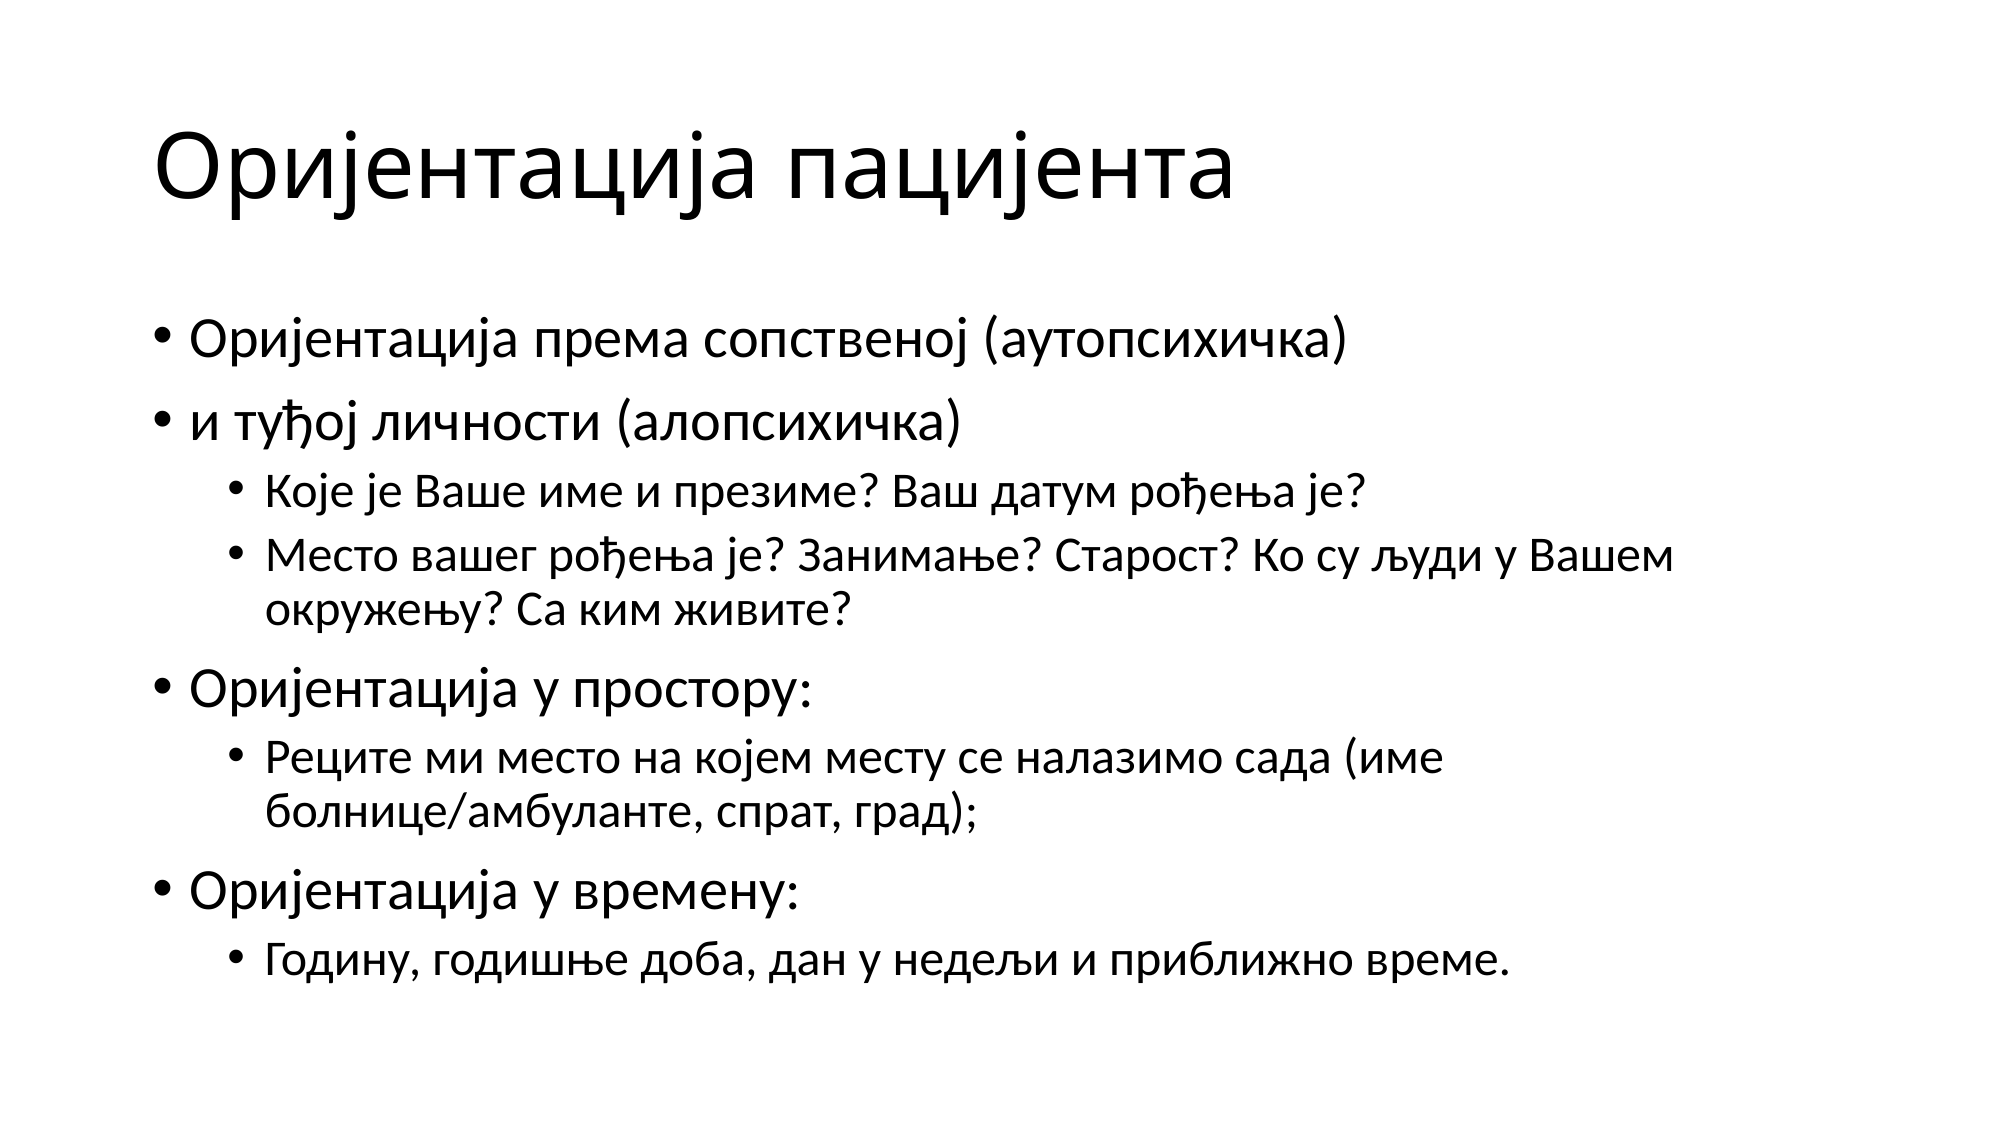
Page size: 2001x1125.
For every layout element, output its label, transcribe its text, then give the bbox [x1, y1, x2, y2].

title Оријентација пацијента [137, 59, 1863, 278]
list Оријентација према сопственој (аутопсихичка) и туђој личности (алопсихичка) Које је Ваше име и презиме? Ваш датум рођења је? Место вашег рођења је? Занимање? Старост? Ко су људи у Вашем окружењу? Са ким живите? Оријентација у простору: Реците ми место на коjем месту се налазимо сада (име болнице/амбуланте, спрат, град); Оријентација у времену: Годину, годишње доба, дан у недељи и приближно време. [137, 299, 1863, 1014]
